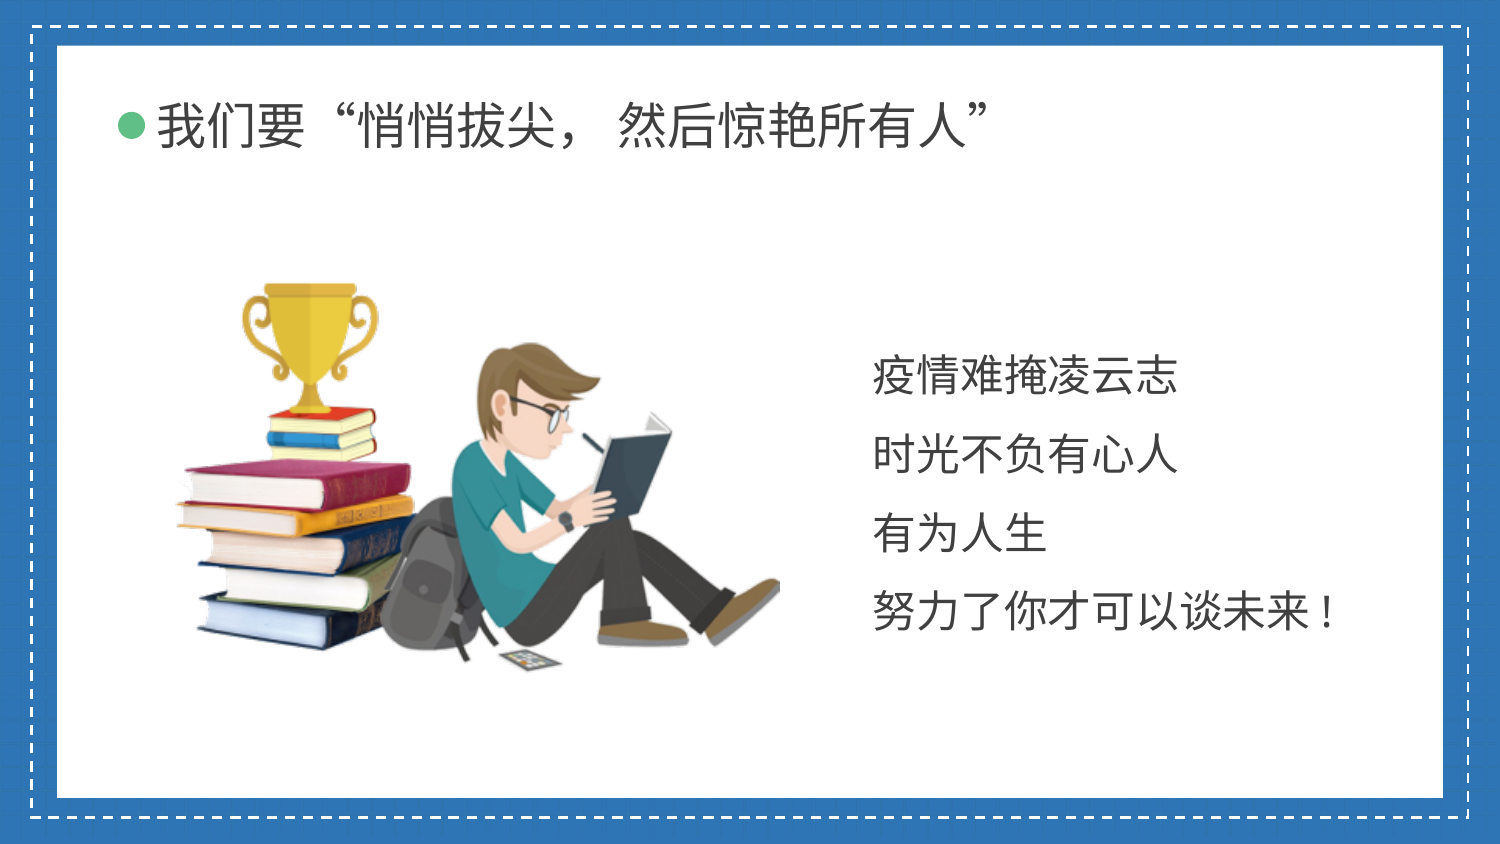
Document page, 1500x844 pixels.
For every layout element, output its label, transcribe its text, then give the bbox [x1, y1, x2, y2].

text_box 疫情难掩凌云志 时光不负有心人 有为人生 努力了你才可以谈未来! [861, 316, 1465, 721]
picture [132, 73, 780, 707]
text_box [116, 110, 132, 140]
text_box 我们要“悄悄拔尖， 然后惊艳所有人” [780, 89, 1096, 161]
text_box [0, 0, 1499, 837]
